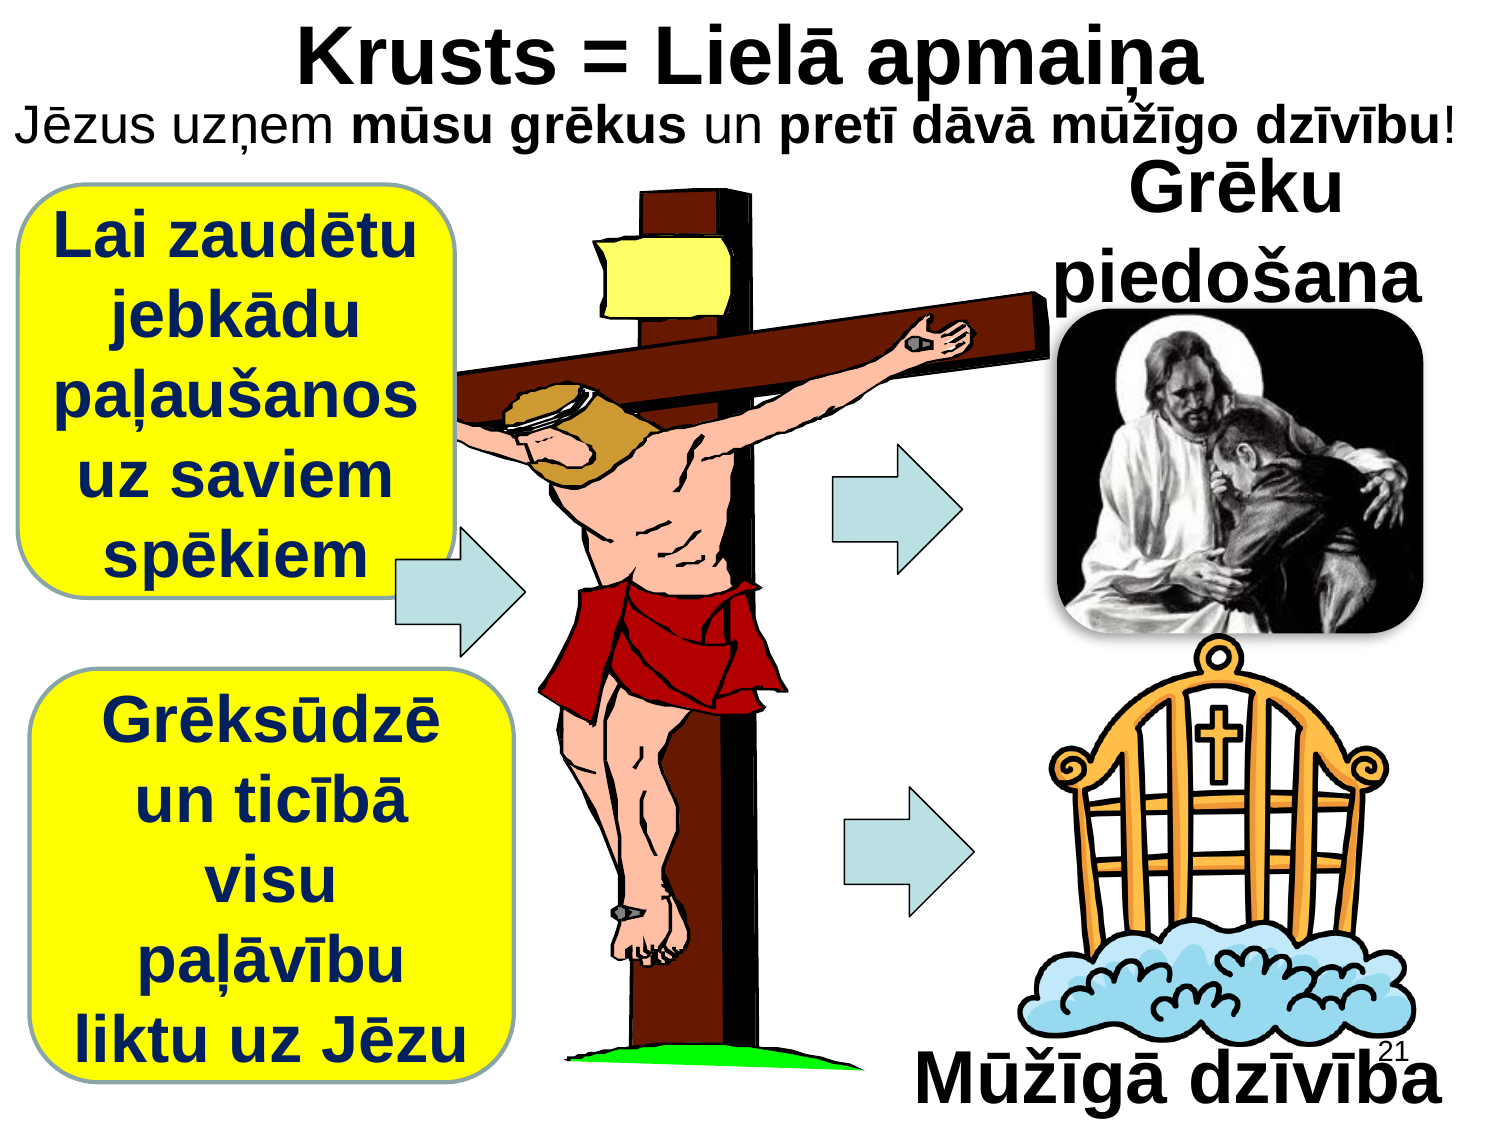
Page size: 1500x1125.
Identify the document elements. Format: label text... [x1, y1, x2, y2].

text_box Grēksūdzē un ticībā visu paļāvību liktu uz Jēzu [27, 666, 470, 1085]
text_box Lai zaudētu jebkādu paļaušanos uz saviem spēkiem [15, 182, 411, 601]
text_box Mūžīgā dzīvība [856, 1023, 1500, 1125]
title Krusts = Lielā apmaiņa [0, 0, 1500, 81]
picture [359, 188, 1424, 1071]
text_box Grēku piedošana [1009, 177, 1465, 279]
text_box Jēzus uzņem mūsu grēkus un pretī dāvā mūžīgo dzīvību! [0, 81, 1500, 162]
